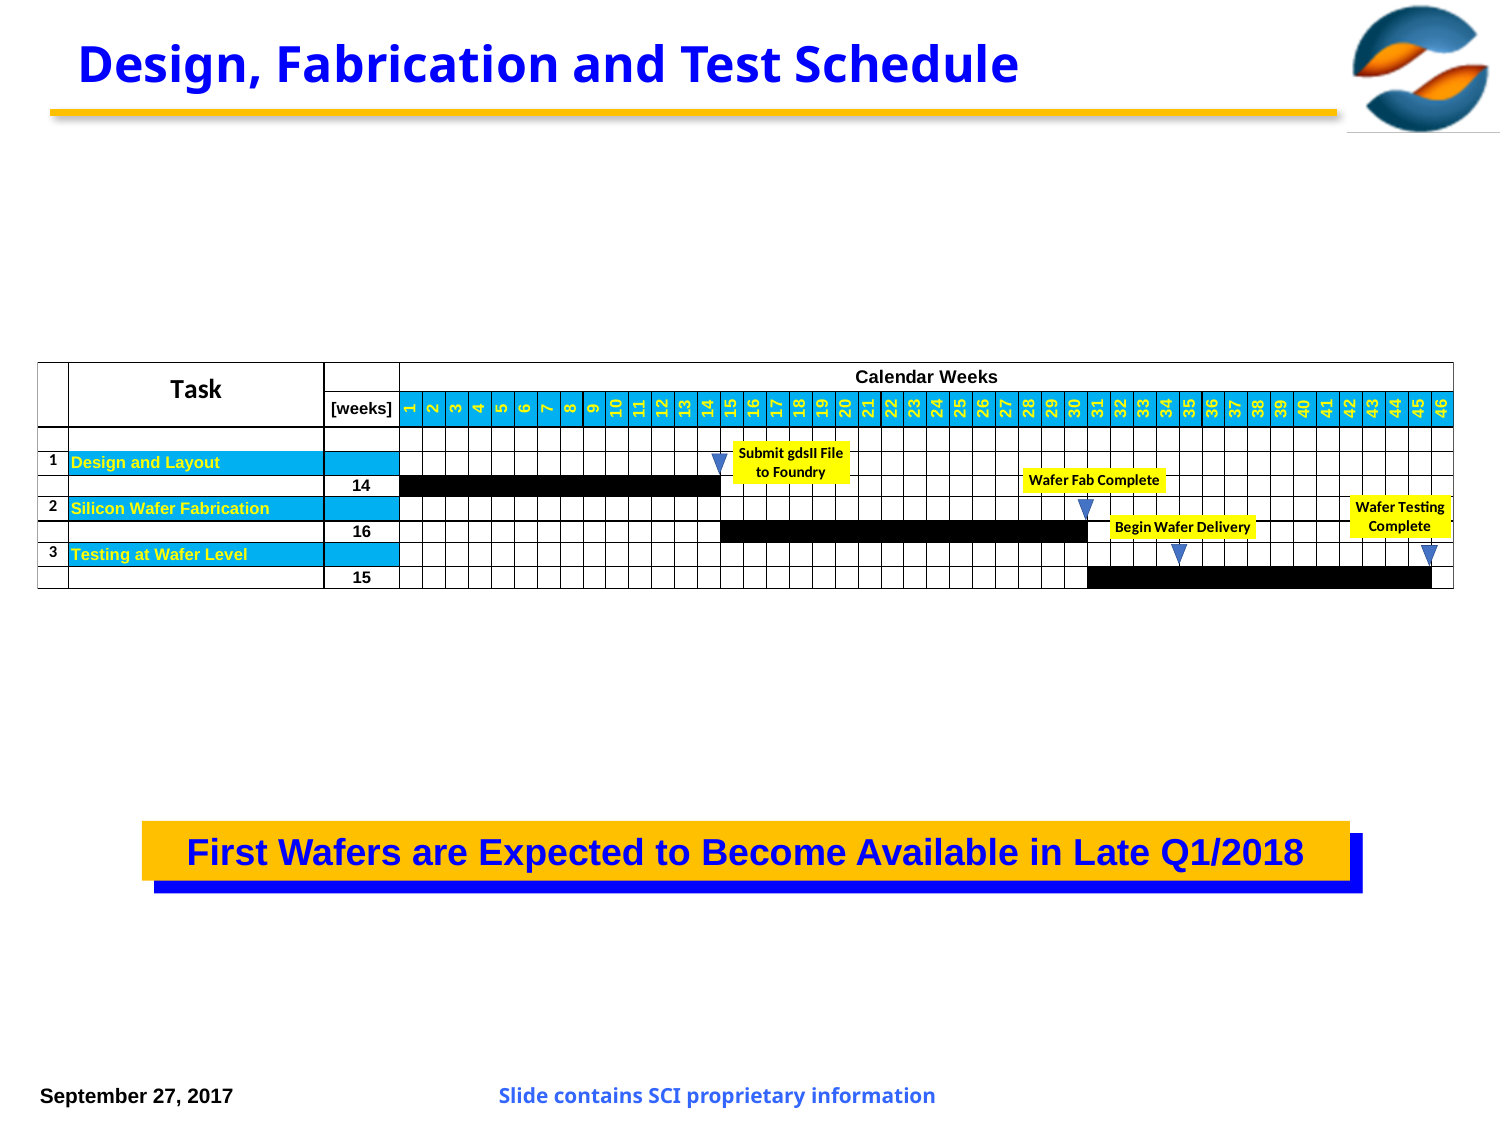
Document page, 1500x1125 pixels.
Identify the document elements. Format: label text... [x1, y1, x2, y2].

picture [37, 362, 1455, 589]
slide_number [24, 1074, 250, 1113]
text_box First Wafers are Expected to Become Available in Late Q1/2018 [141, 820, 1350, 881]
title Design, Fabrication and Test Schedule [62, 24, 1338, 100]
picture [1347, 0, 1500, 138]
footer Slide contains SCI proprietary information [432, 1074, 1002, 1113]
